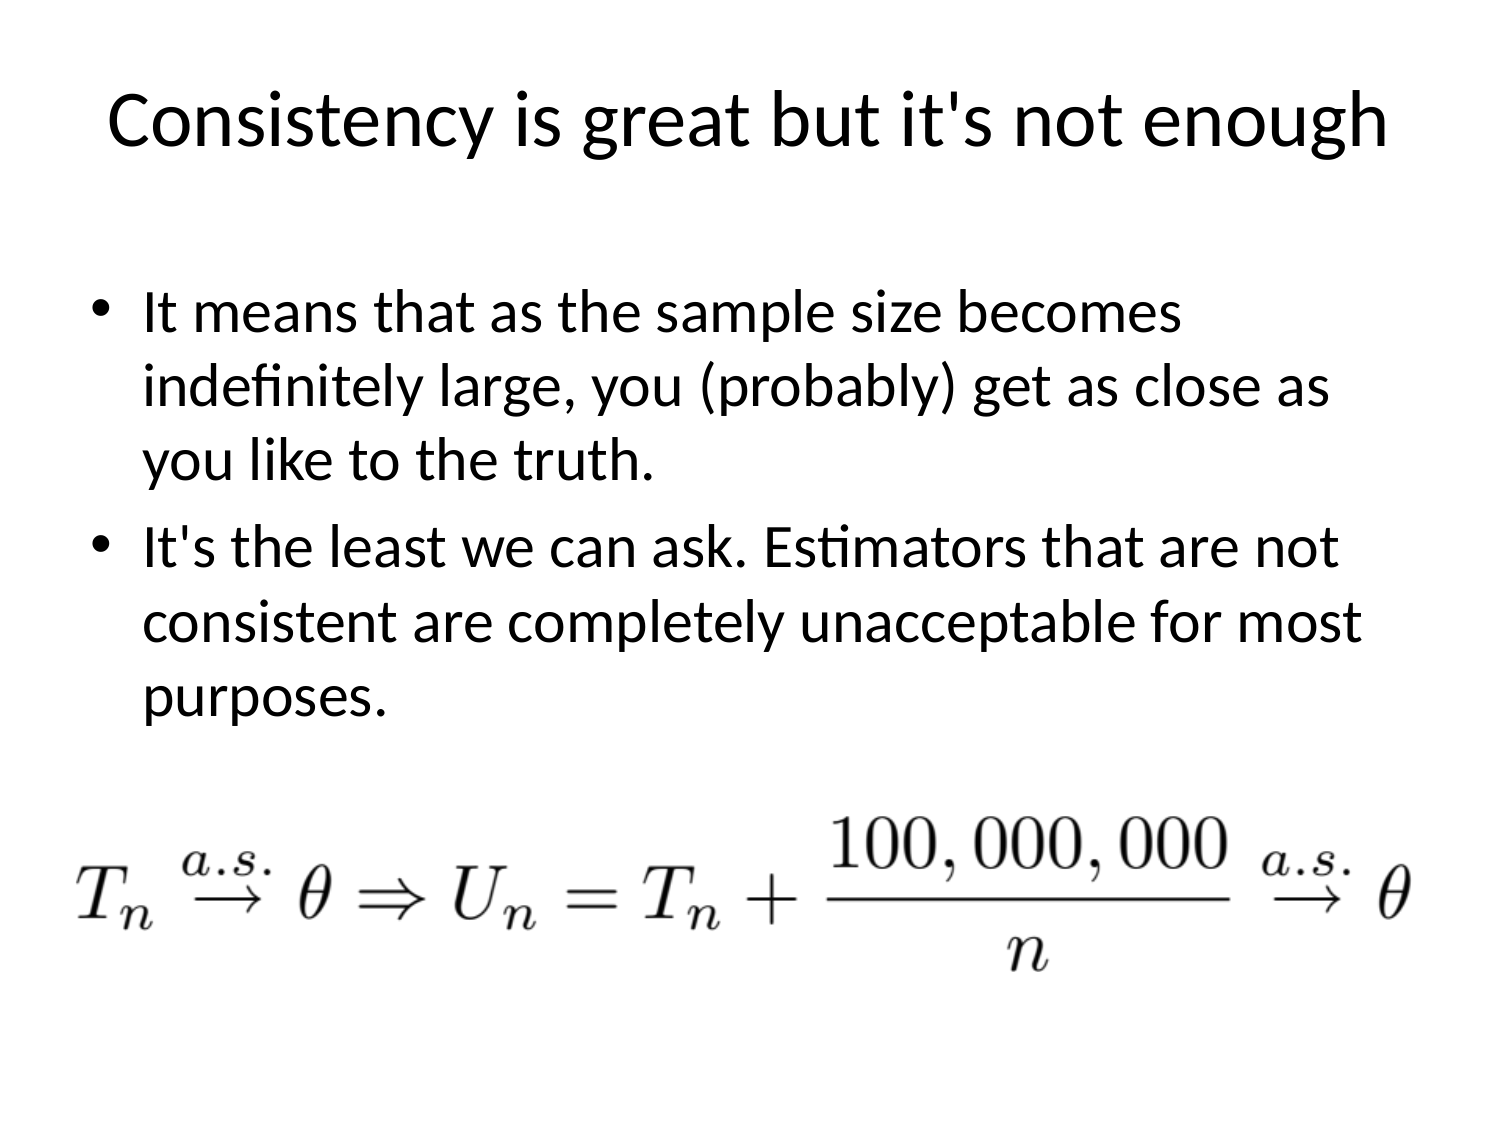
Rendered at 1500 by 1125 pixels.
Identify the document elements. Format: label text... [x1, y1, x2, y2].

picture [74, 815, 1413, 973]
title Consistency is great but it's not enough [75, 20, 1425, 209]
list It means that as the sample size becomes indefinitely large, you (probably) get as close as you like to the truth. It's the least we can ask. Estimators that are not consistent are completely unacceptable for most purposes. [75, 262, 1425, 741]
